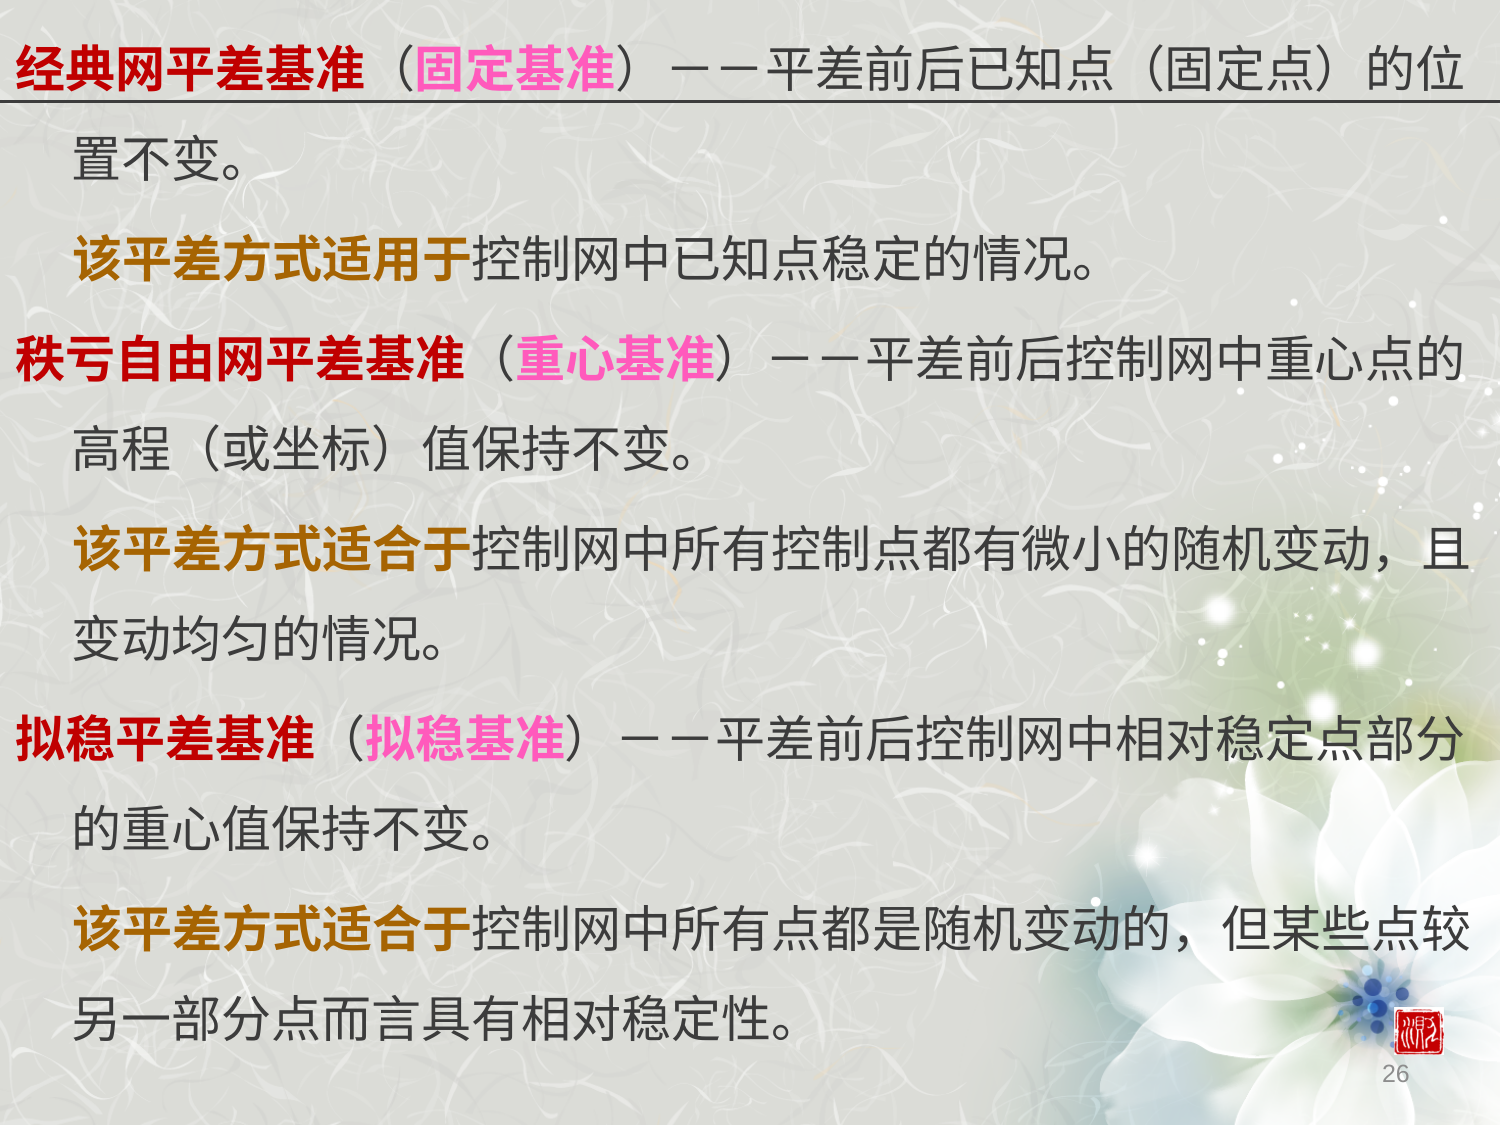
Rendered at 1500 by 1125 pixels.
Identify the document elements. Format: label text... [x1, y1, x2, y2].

list 经典网平差基准（固定基准）－－平差前后已知点（固定点）的位置不变。 该平差方式适用于控制网中已知点稳定的情况。 秩亏自由网平差基准（重心基准）－－平差前后控制网中重心点的高程（或坐标）值保持不变。 该平差方式适合于控制网中所有控制点都有微小的随机变动，且变动均匀的情况。 拟稳平差基准（拟稳基准）－－平差前后控制网中相对稳定点部分的重心值保持不变。 该平差方式适合于控制网中所有点都是随机变动的，但某些点较另一部分点而言具有相对稳定性。 [0, 0, 1500, 1125]
slide_number 26 [1074, 1042, 1425, 1103]
picture [1394, 1007, 1444, 1055]
